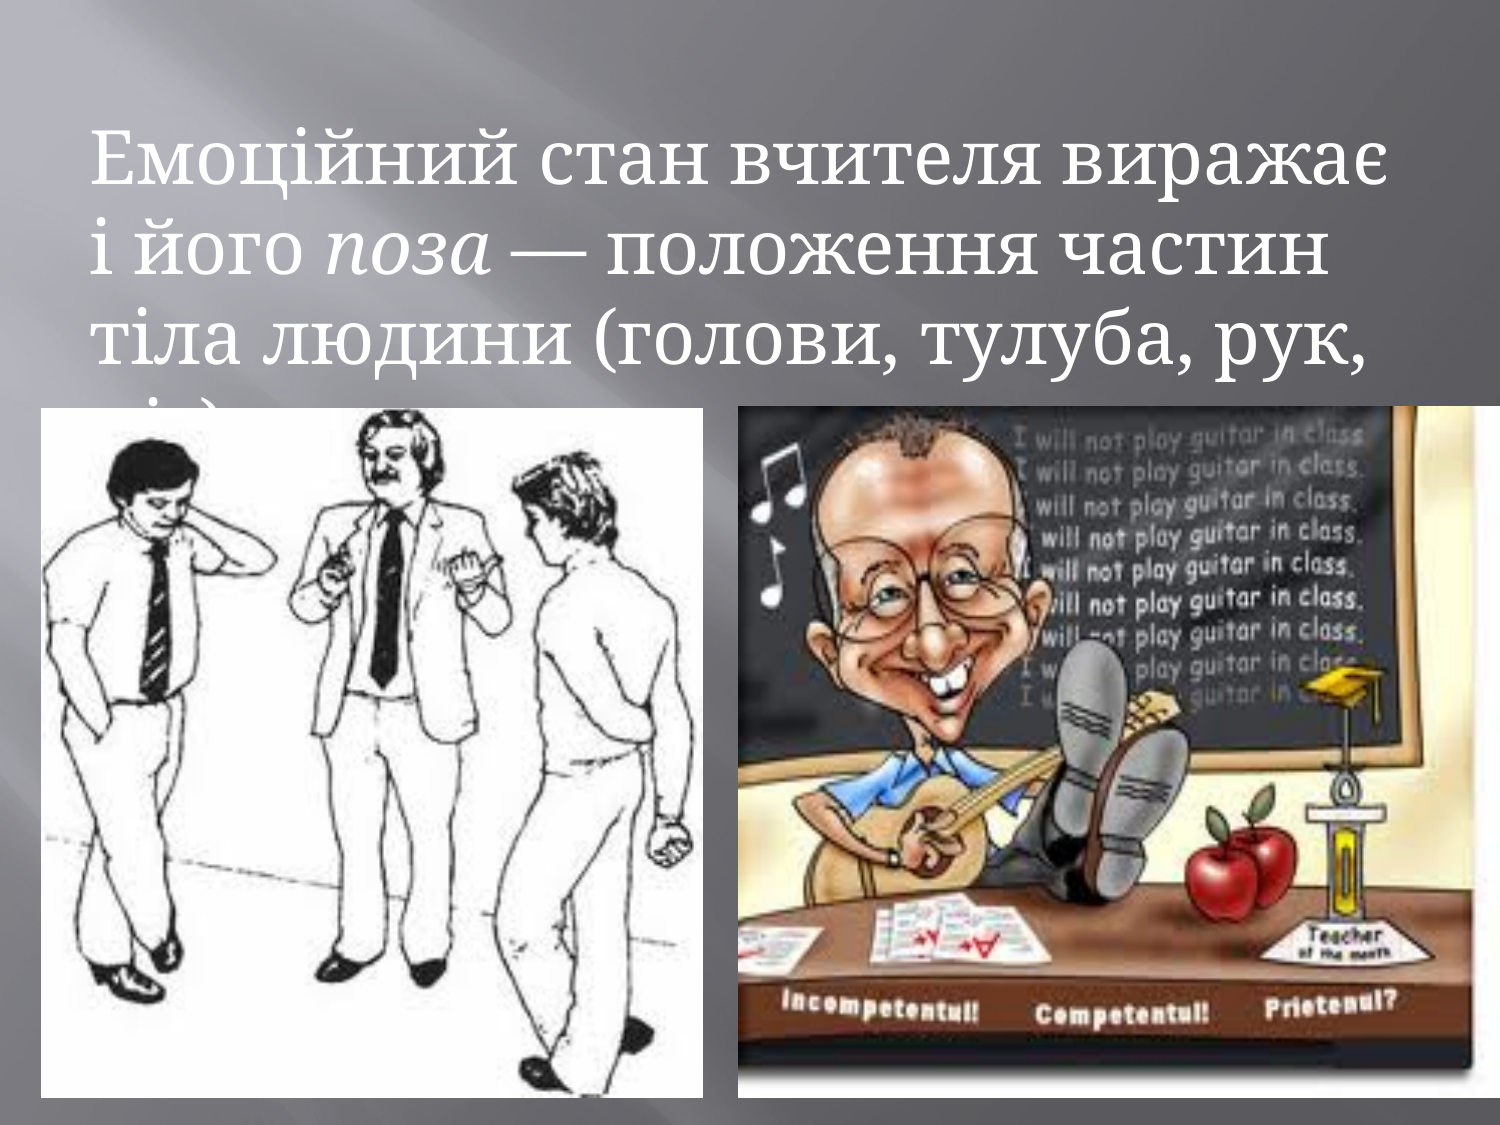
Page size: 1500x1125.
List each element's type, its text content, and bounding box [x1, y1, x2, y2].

picture [737, 405, 1500, 1098]
picture [41, 408, 703, 1098]
list Емоційний стан вчителя виражає і його поза — положення частин тіла людини (голови, тулуба, рук, ніг). [75, 101, 1425, 428]
